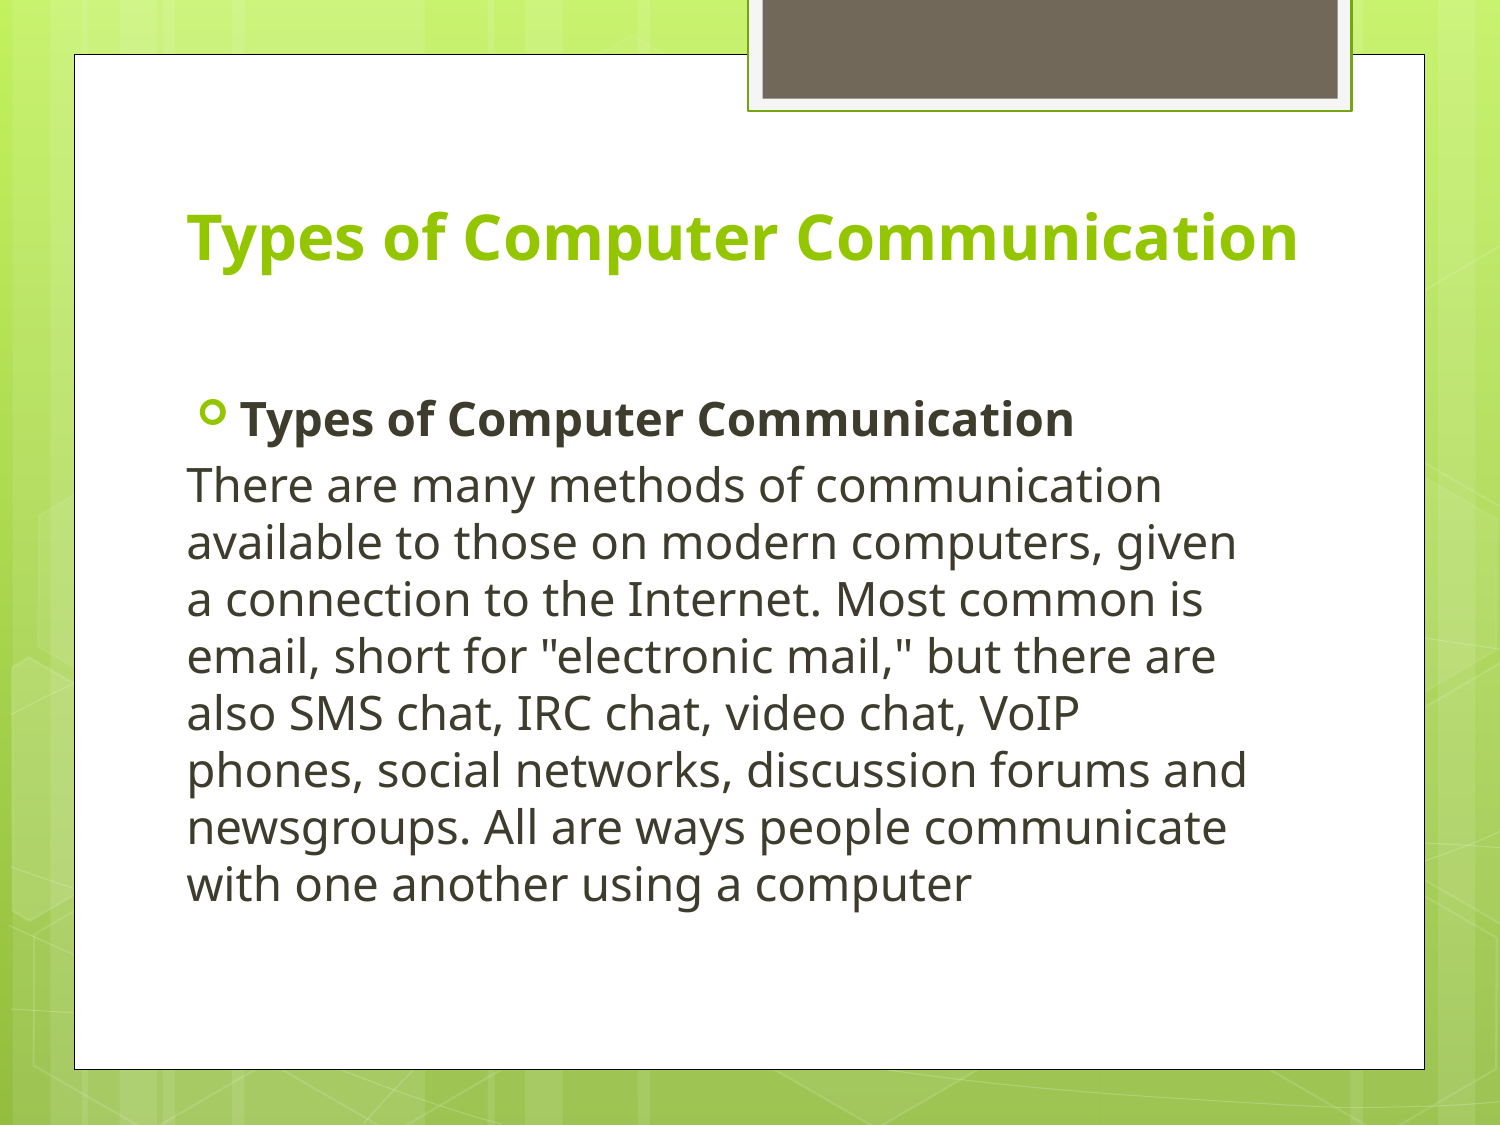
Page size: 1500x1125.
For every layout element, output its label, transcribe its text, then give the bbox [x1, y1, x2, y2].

title Types of Computer Communication [171, 168, 1324, 357]
list Types of Computer Communication There are many methods of communication available to those on modern computers, given a connection to the Internet. Most common is email, short for "electronic mail," but there are also SMS chat, IRC chat, video chat, VoIP phones, social networks, discussion forums and newsgroups. All are ways people communicate with one another using a computer [171, 381, 1283, 957]
